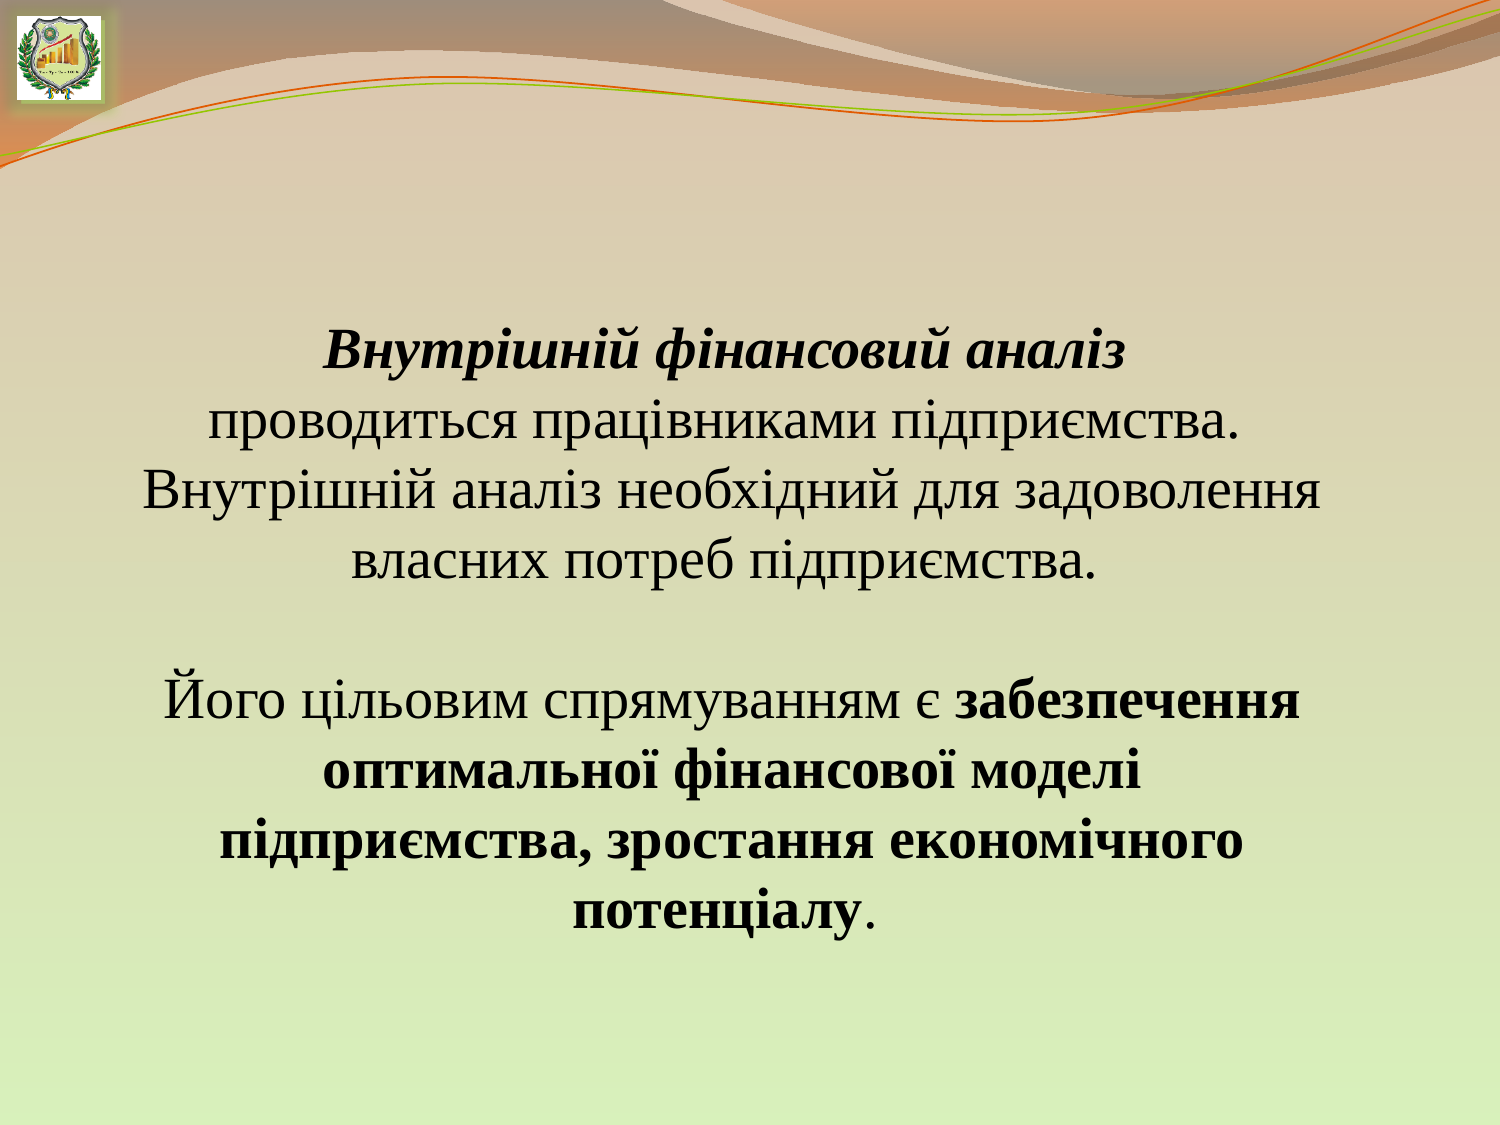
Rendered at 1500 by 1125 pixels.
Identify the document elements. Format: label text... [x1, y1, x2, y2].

picture [17, 16, 101, 100]
text_box Внутрішній фінансовий аналіз проводиться працівниками підприємства. Внутрішній аналіз необхідний для задоволення власних потреб підприємства. Його цільовим спрямуванням є забезпечення оптимальної фінансової моделі підприємства, зростання економічного потенціалу. [123, 302, 1341, 948]
